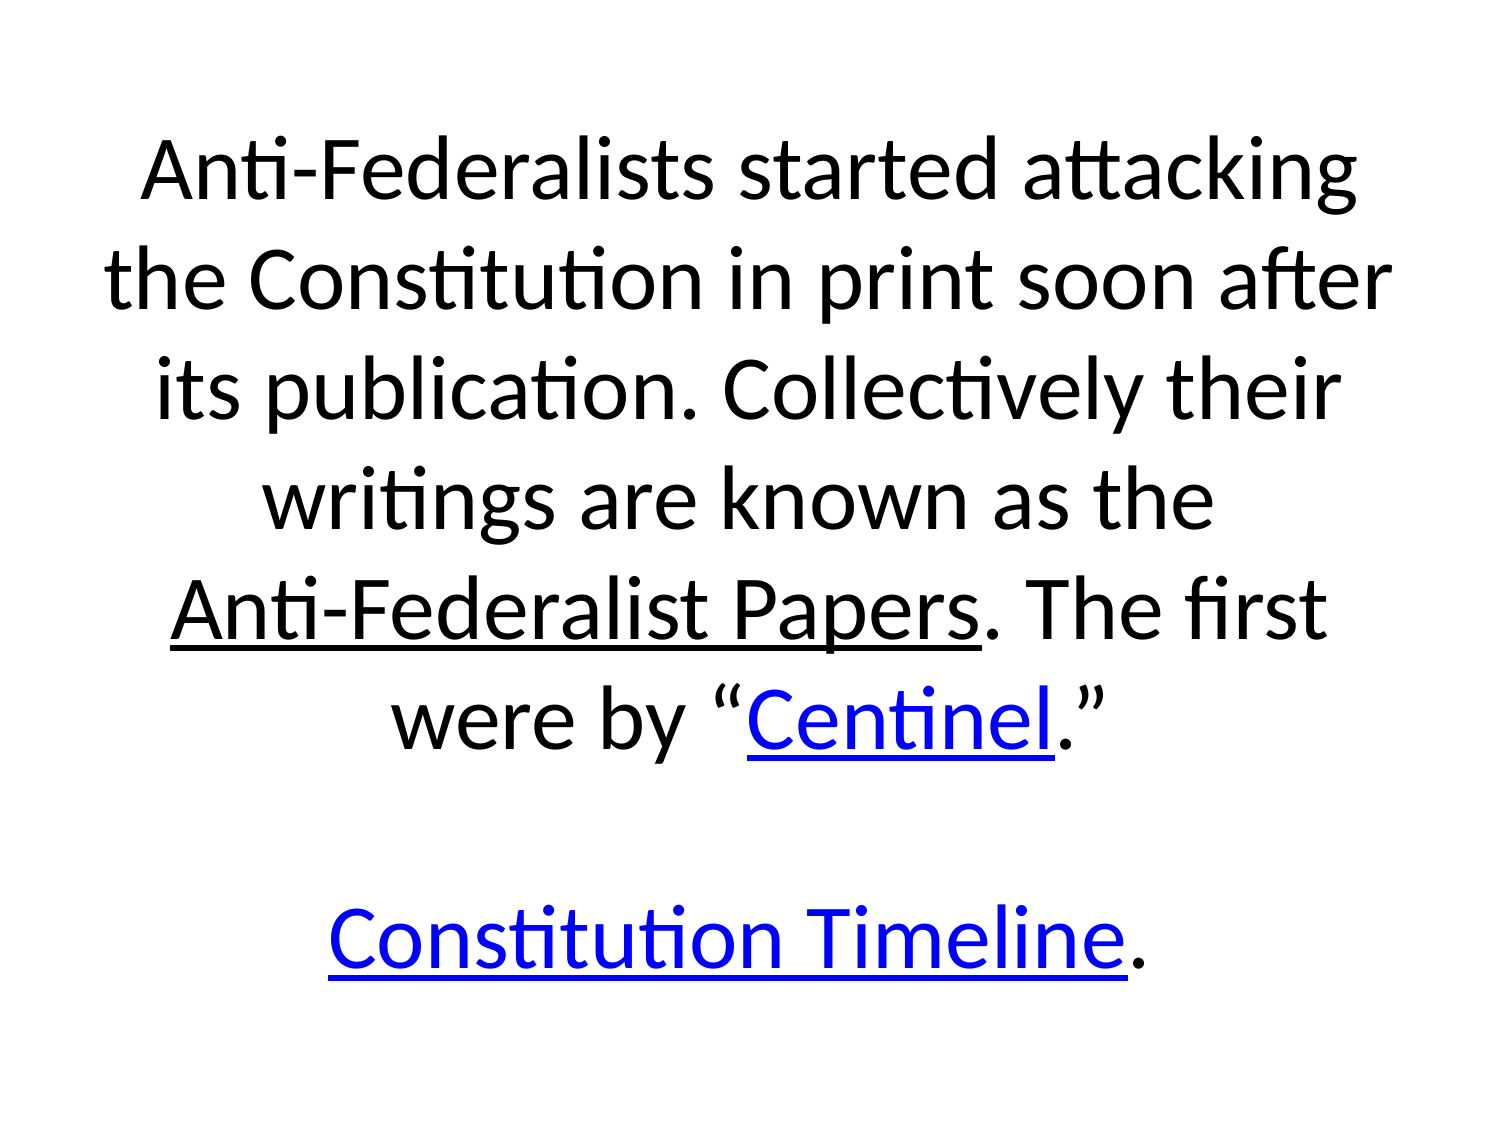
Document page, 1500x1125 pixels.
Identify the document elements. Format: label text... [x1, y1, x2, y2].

title Anti-Federalists started attacking the Constitution in print soon after its publication. Collectively their writings are known as the Anti-Federalist Papers. The first were by “Centinel.” Constitution Timeline. [75, 45, 1425, 1050]
